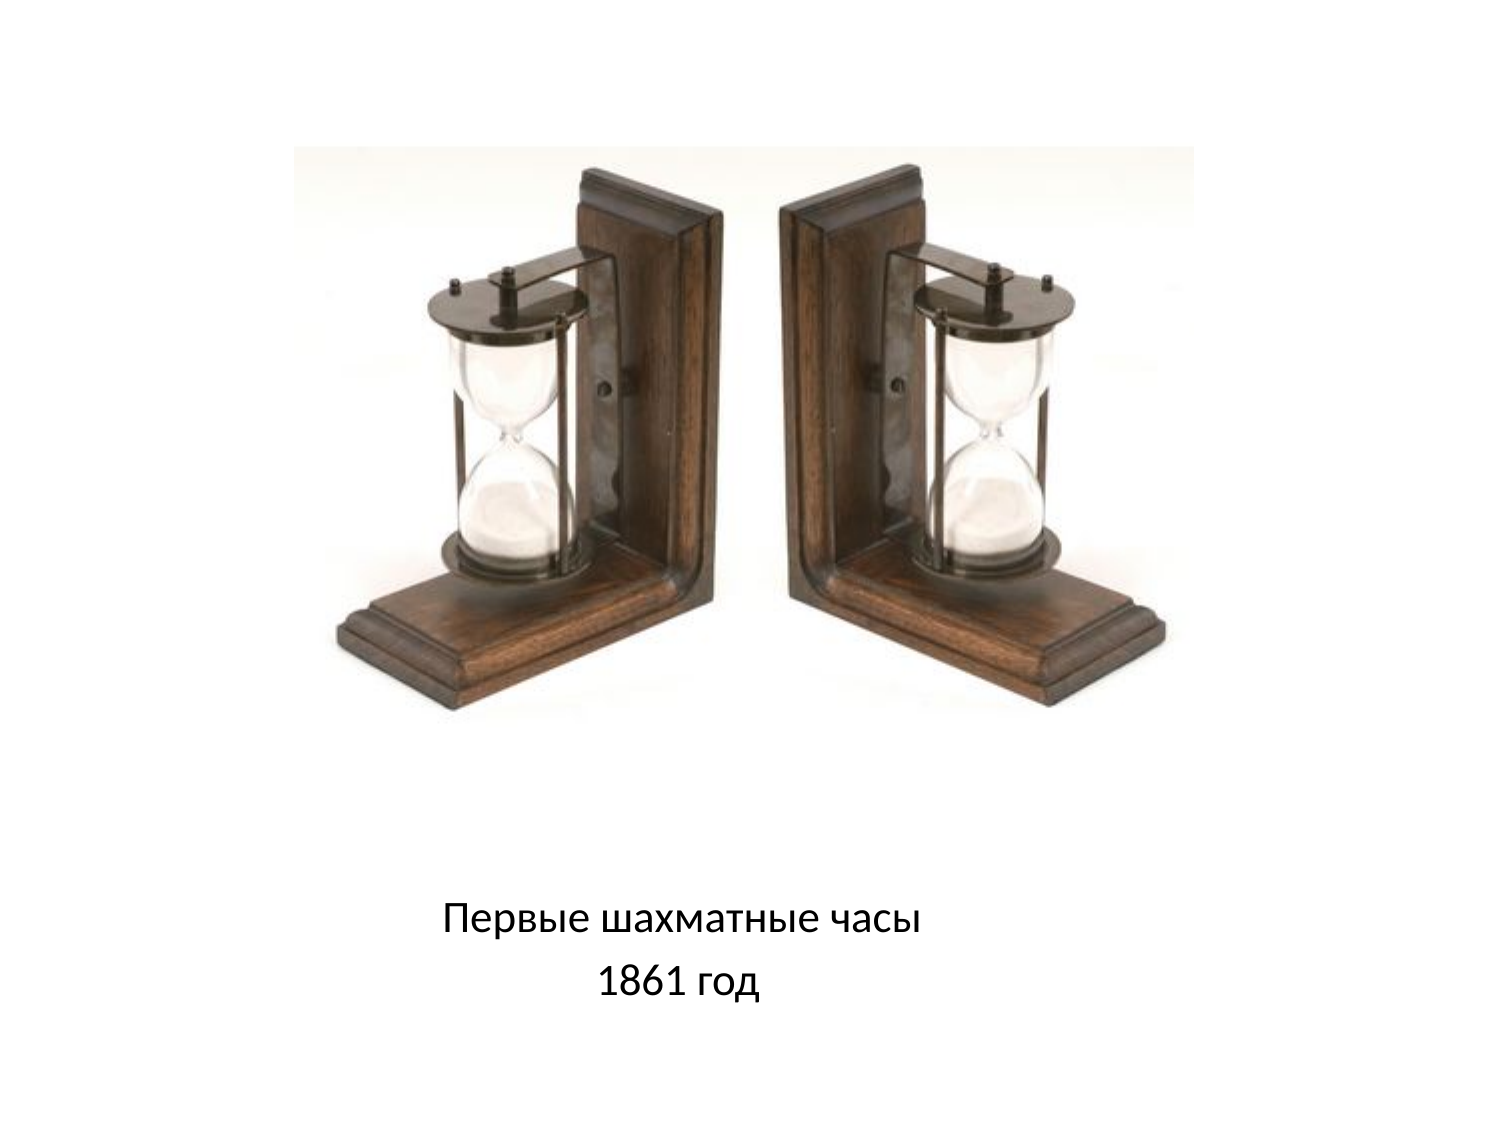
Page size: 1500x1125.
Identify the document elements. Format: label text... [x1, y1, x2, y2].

list Первые шахматные часы 1861 год [294, 880, 1194, 1013]
picture [293, 100, 1195, 776]
